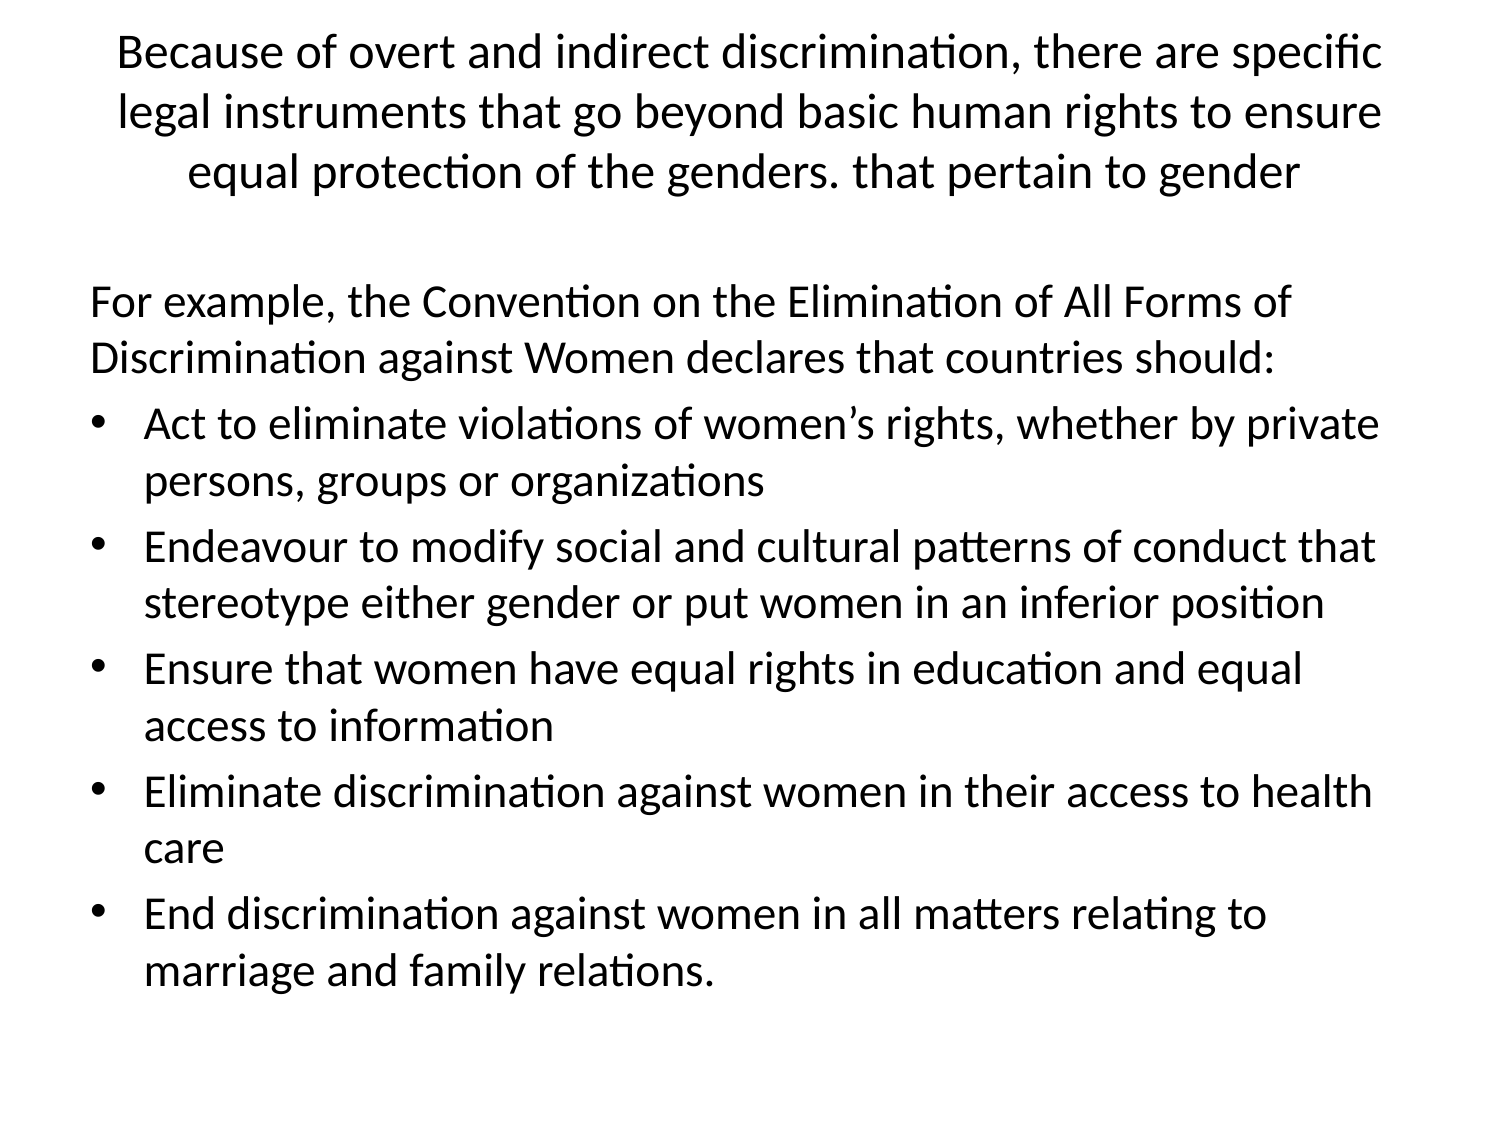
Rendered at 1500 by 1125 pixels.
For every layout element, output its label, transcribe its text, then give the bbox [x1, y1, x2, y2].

list For example, the Convention on the Elimination of All Forms of Discrimination against Women declares that countries should: Act to eliminate violations of women’s rights, whether by private persons, groups or organizations Endeavour to modify social and cultural patterns of conduct that stereotype either gender or put women in an inferior position Ensure that women have equal rights in education and equal access to information Eliminate discrimination against women in their access to health care End discrimination against women in all matters relating to marriage and family relations. [75, 262, 1425, 1005]
title Because of overt and indirect discrimination, there are specific legal instruments that go beyond basic human rights to ensure equal protection of the genders. that pertain to gender [75, 45, 1425, 233]
